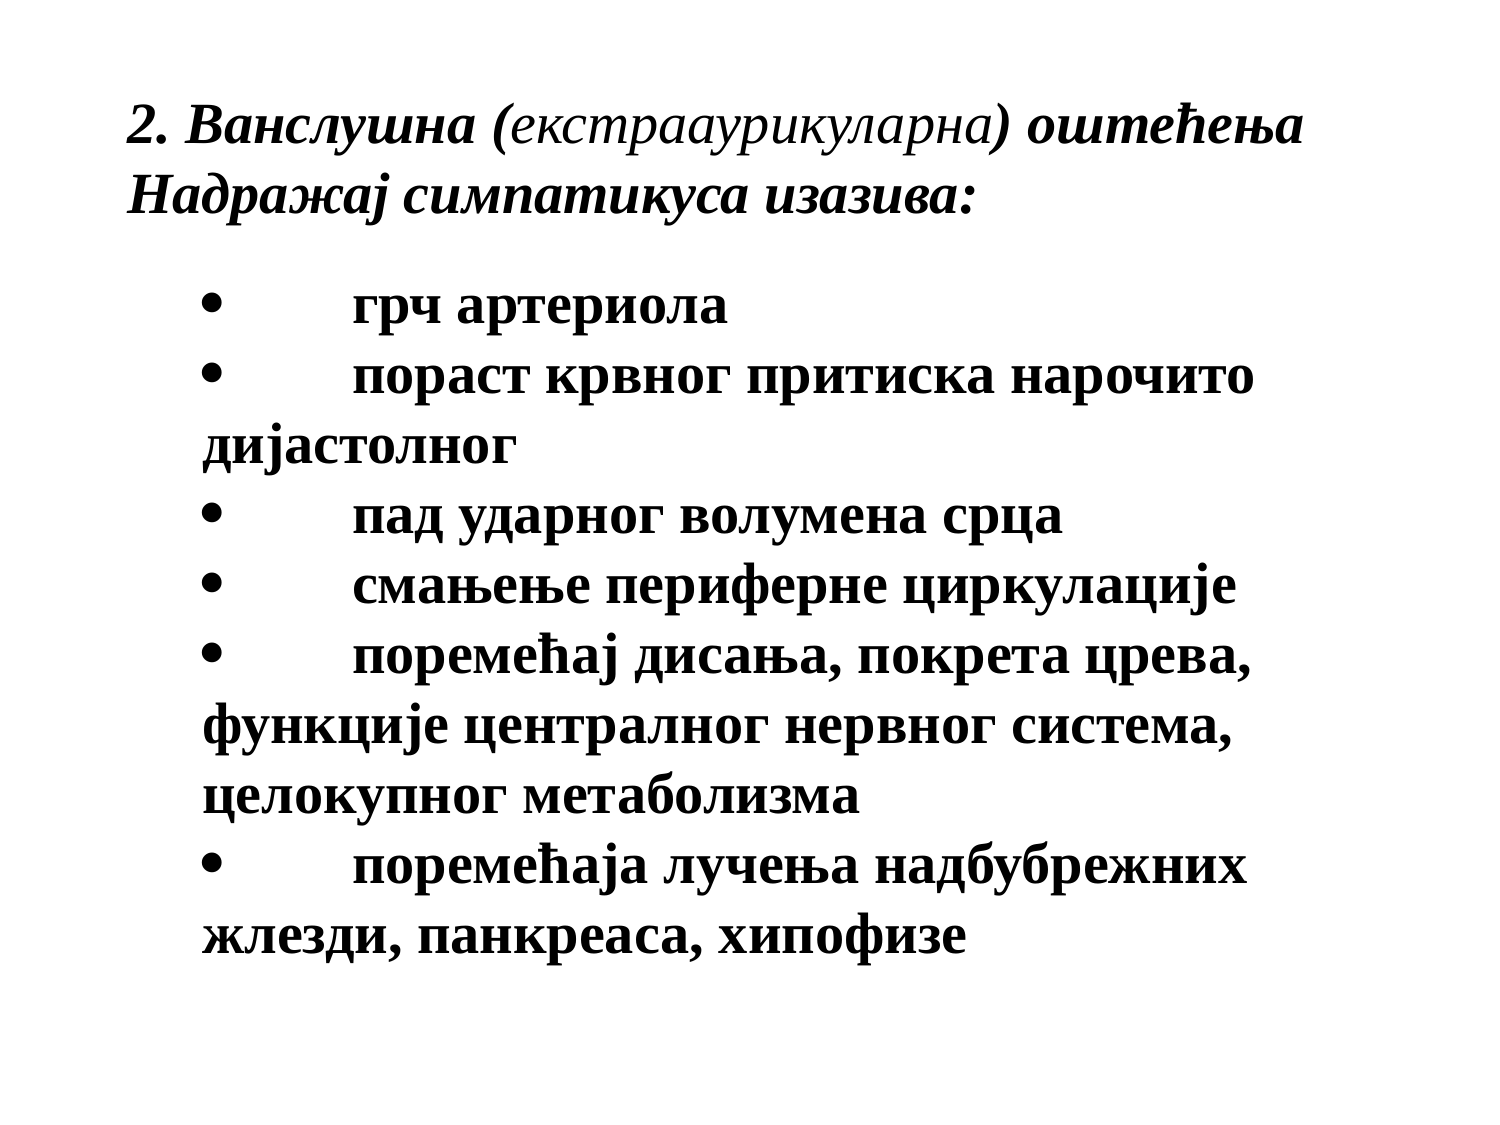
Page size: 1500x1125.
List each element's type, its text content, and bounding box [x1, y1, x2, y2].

text_box 2. Ванслушна (екстрааурикуларна) оштећења Надражај симпатикуса изазива: · грч артериола · пораст крвног притиска нарочито дијастолног · пад ударног волумена срца · смањење периферне циркулације · поремећај дисања, покрета црева, функције централног нервног система, целокупног метаболизма · поремећаја лучења надбубрежних жлезди, панкреаса, хипофизе [112, 78, 1413, 973]
